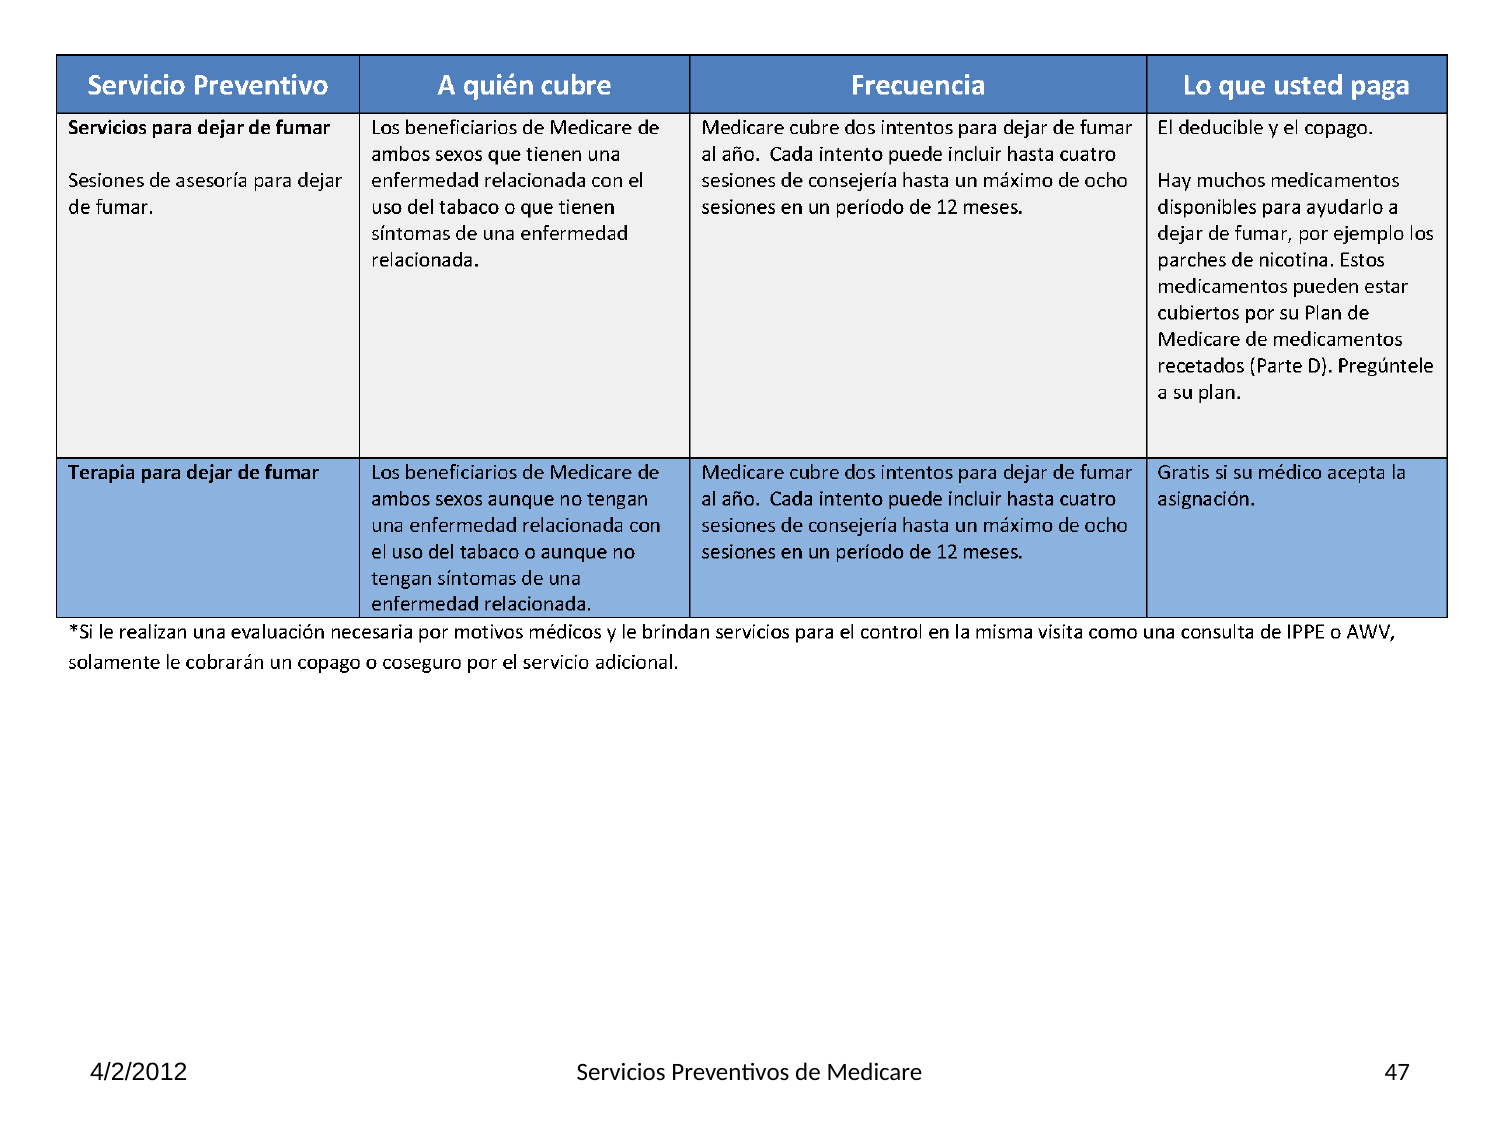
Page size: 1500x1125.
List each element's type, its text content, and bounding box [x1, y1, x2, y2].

slide_number 47 [1074, 1040, 1425, 1100]
picture [0, 0, 1500, 1125]
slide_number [75, 1040, 425, 1100]
footer Servicios Preventivos de Medicare [512, 1040, 988, 1100]
